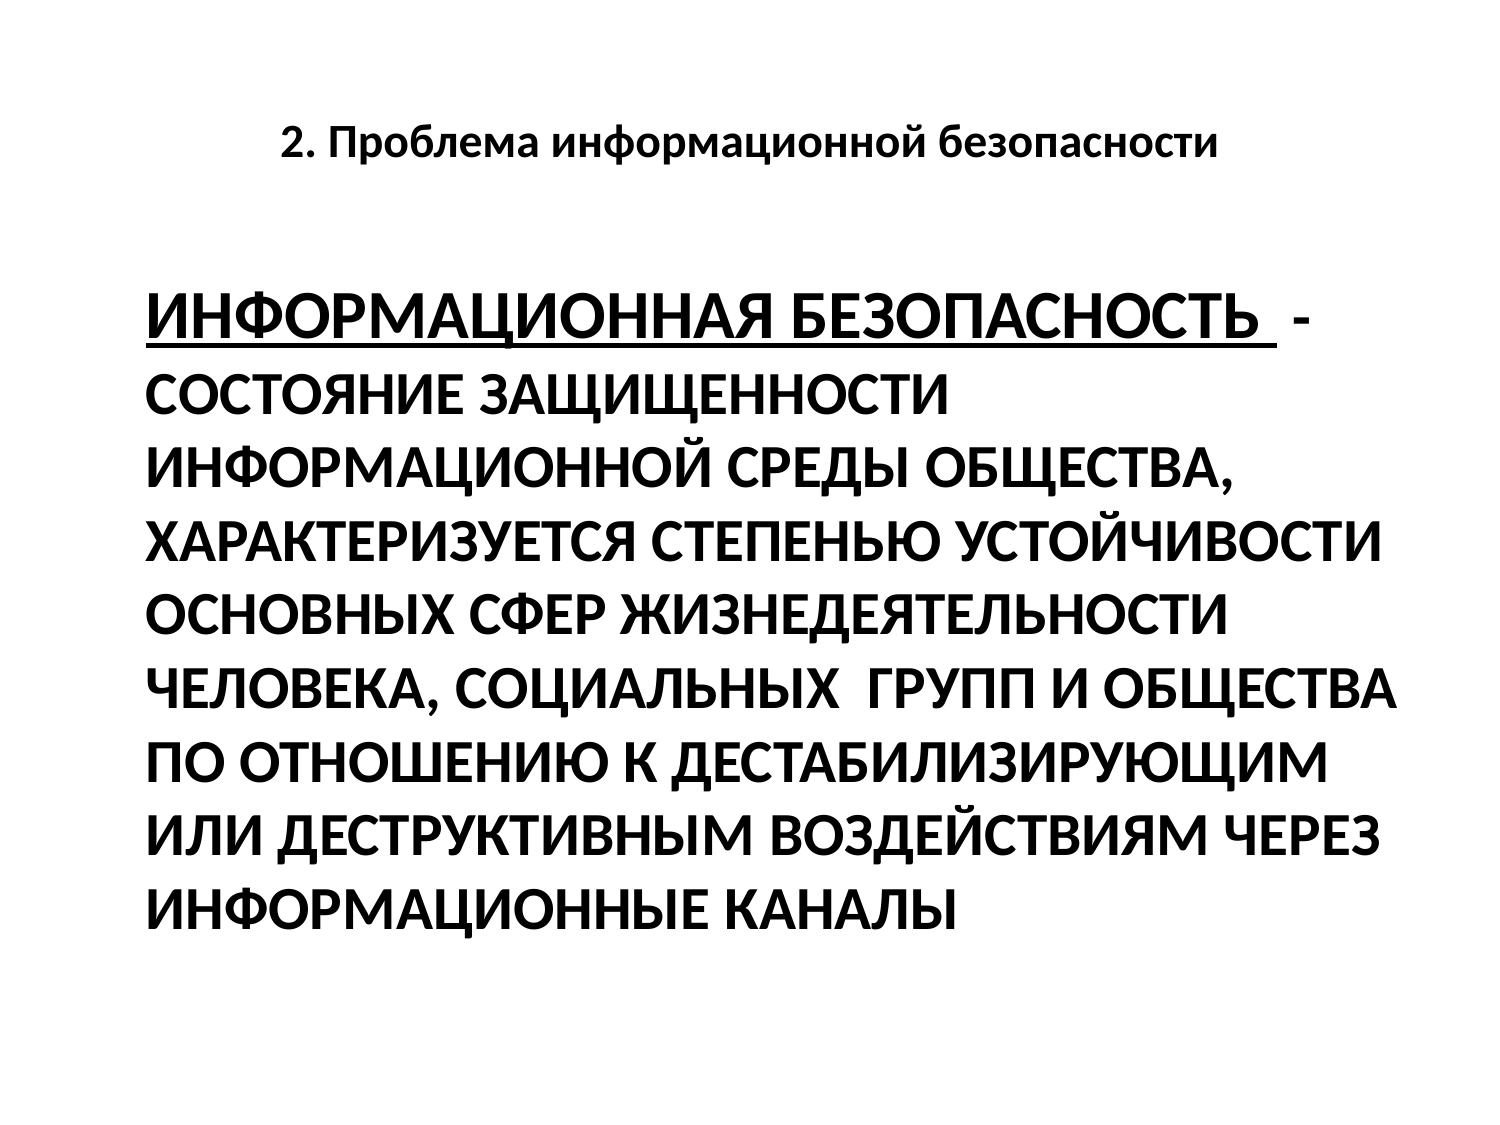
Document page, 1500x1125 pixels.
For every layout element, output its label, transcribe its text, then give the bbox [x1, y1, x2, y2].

title 2. Проблема информационной безопасности [75, 45, 1425, 233]
list ИНФОРМАЦИОННАЯ БЕЗОПАСНОСТЬ - СОСТОЯНИЕ ЗАЩИЩЕННОСТИ ИНФОРМАЦИОННОЙ СРЕДЫ ОБЩЕСТВА, ХАРАКТЕРИЗУЕТСЯ СТЕПЕНЬЮ УСТОЙЧИВОСТИ ОСНОВНЫХ СФЕР ЖИЗНЕДЕЯТЕЛЬНОСТИ ЧЕЛОВЕКА, СОЦИАЛЬНЫХ ГРУПП И ОБЩЕСТВА ПО ОТНОШЕНИЮ К ДЕСТАБИЛИЗИРУЮЩИМ ИЛИ ДЕСТРУКТИВНЫМ ВОЗДЕЙСТВИЯМ ЧЕРЕЗ ИНФОРМАЦИОННЫЕ КАНАЛЫ [75, 262, 1425, 1005]
